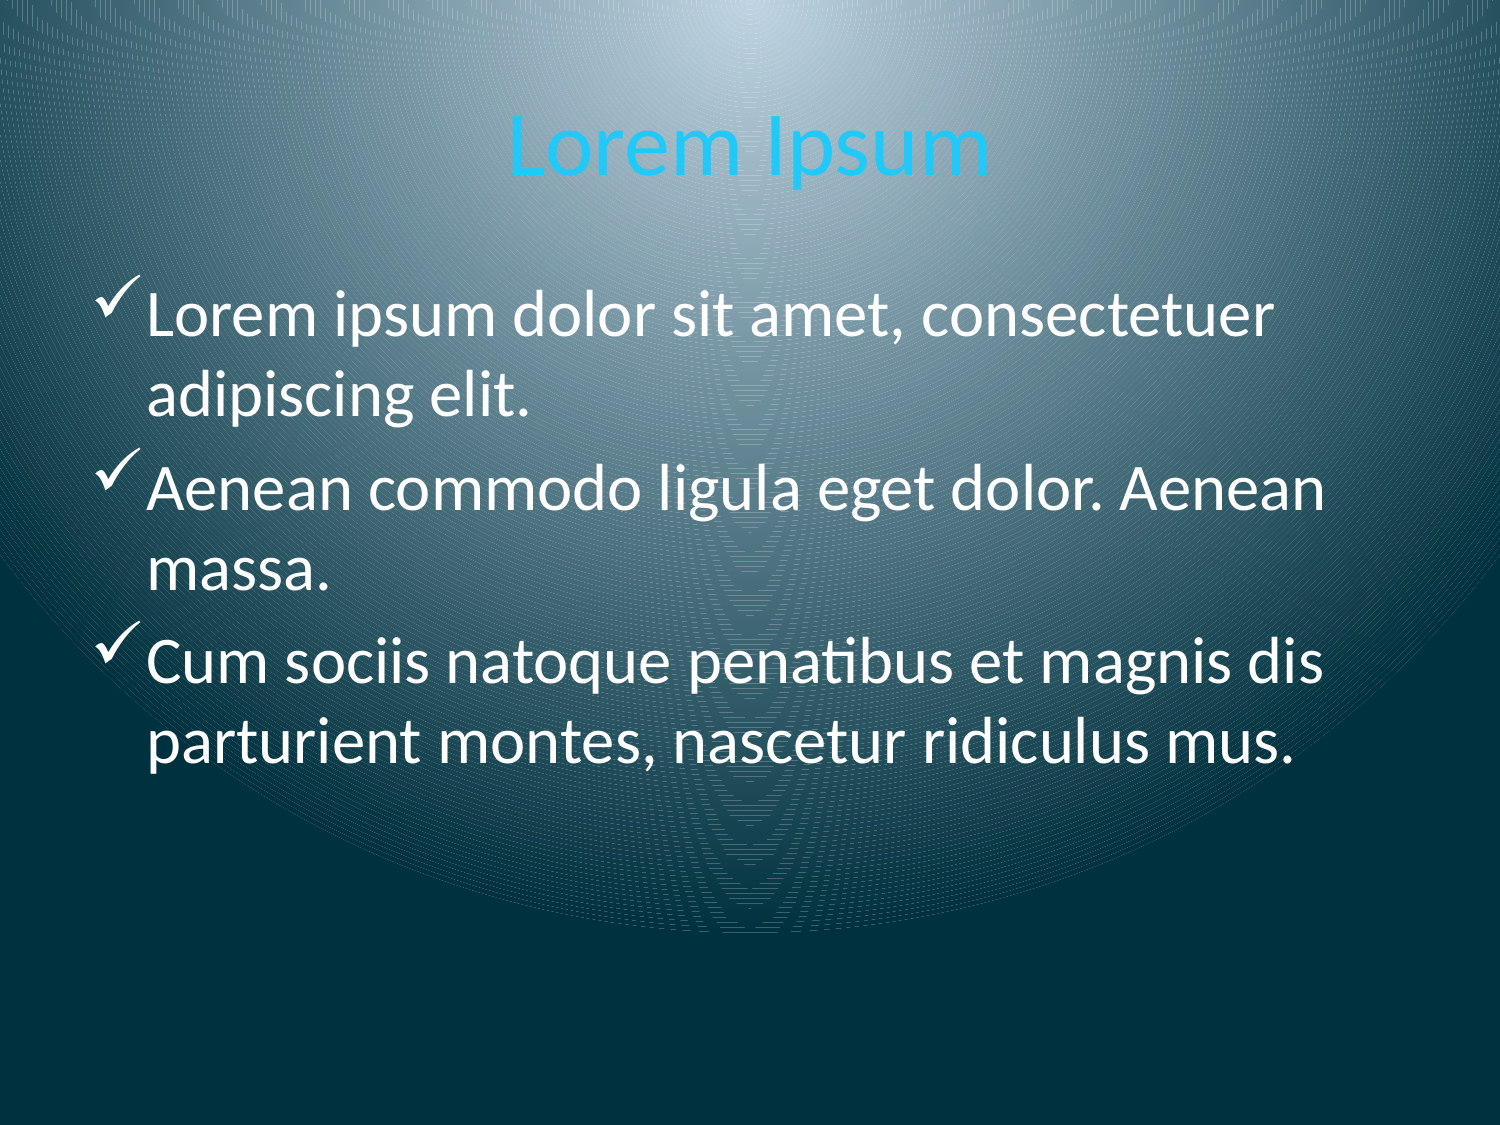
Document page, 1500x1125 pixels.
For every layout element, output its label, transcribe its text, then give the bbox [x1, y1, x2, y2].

title Lorem Ipsum [75, 45, 1425, 233]
list Lorem ipsum dolor sit amet, consectetuer adipiscing elit. Aenean commodo ligula eget dolor. Aenean massa. Cum sociis natoque penatibus et magnis dis parturient montes, nascetur ridiculus mus. [75, 262, 1425, 1005]
